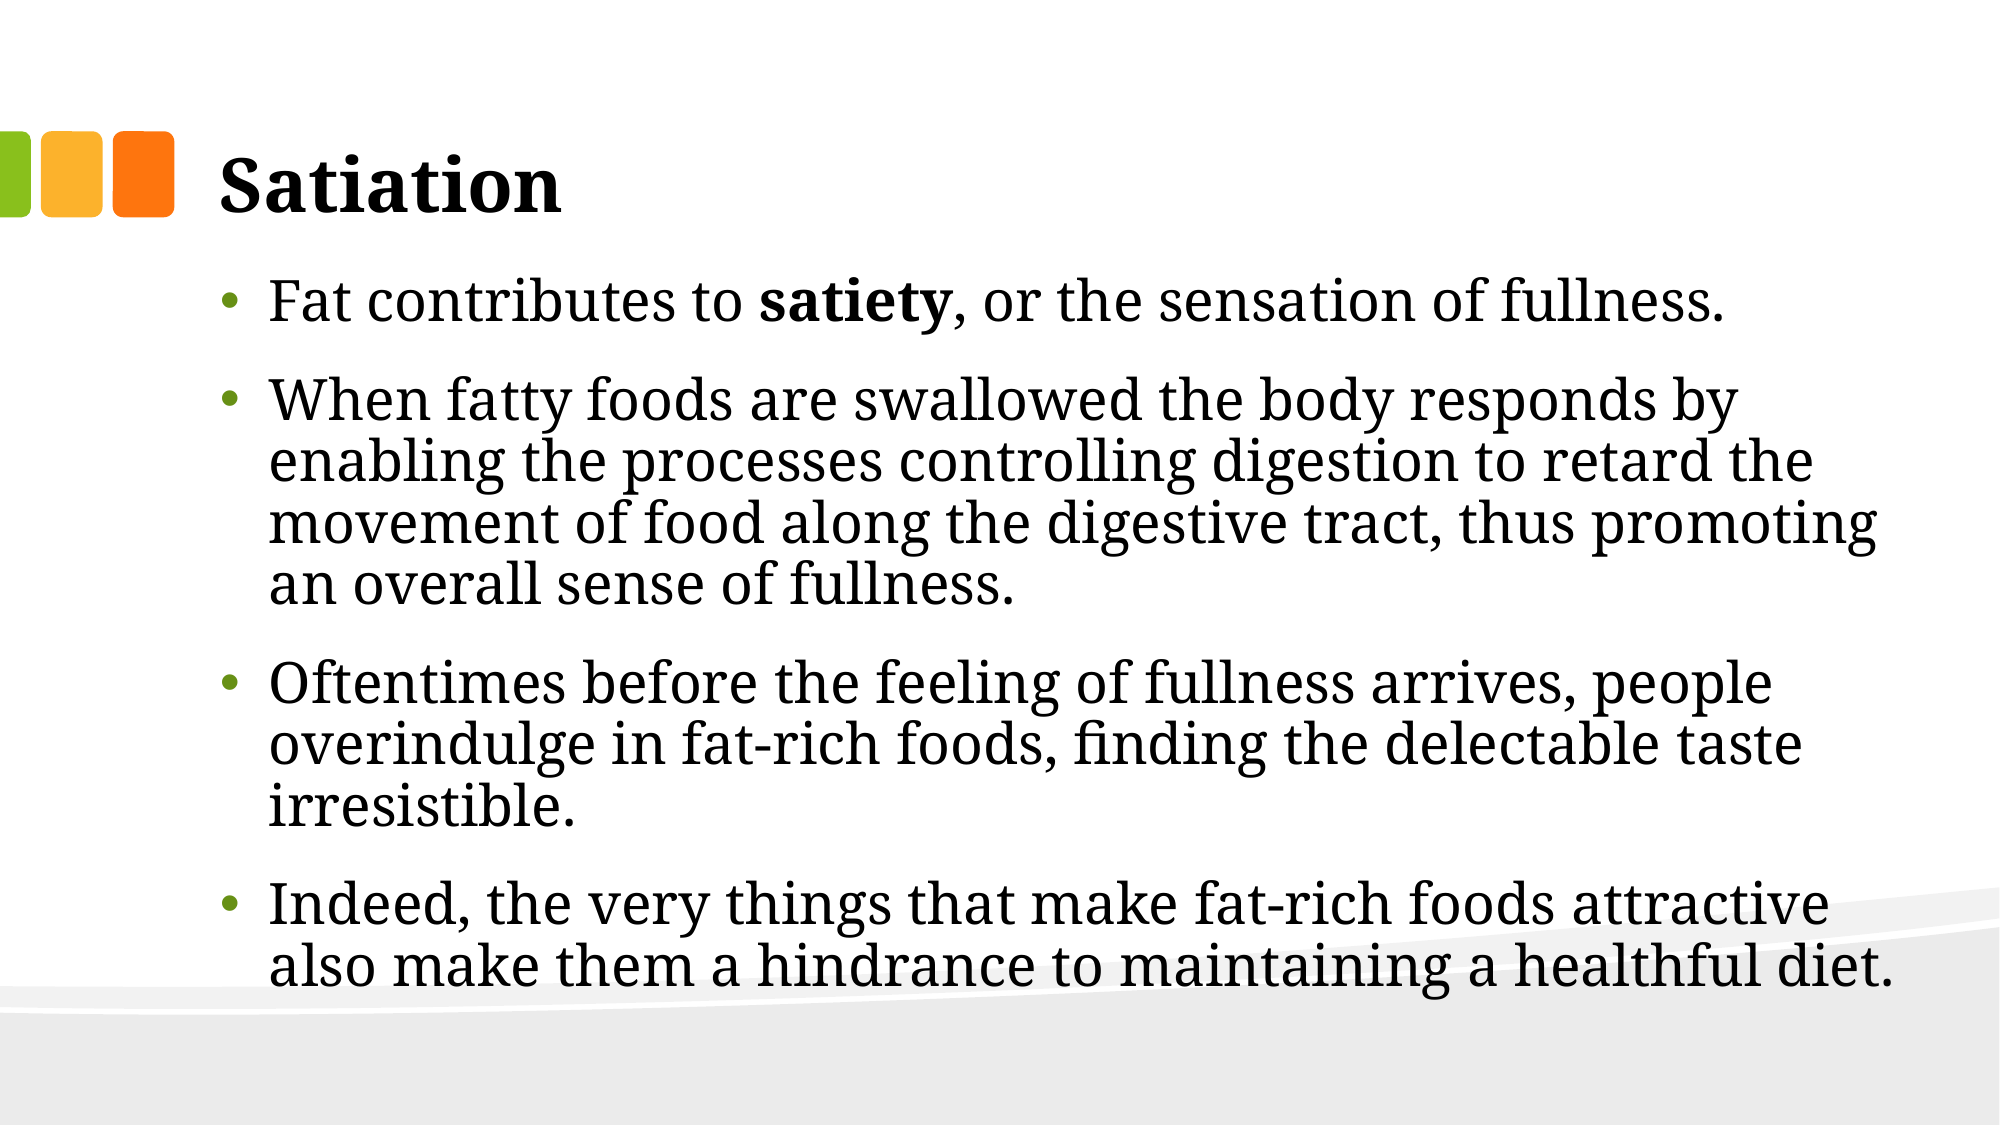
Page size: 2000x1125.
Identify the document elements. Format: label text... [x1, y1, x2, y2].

list Fat contributes to satiety, or the sensation of fullness. When fatty foods are swallowed the body responds by enabling the processes controlling digestion to retard the movement of food along the digestive tract, thus promoting an overall sense of fullness. Oftentimes before the feeling of fullness arrives, people overindulge in fat-rich foods, finding the delectable taste irresistible. Indeed, the very things that make fat-rich foods attractive also make them a hindrance to maintaining a healthful diet. [199, 262, 1925, 1075]
title Satiation [199, 24, 1800, 238]
